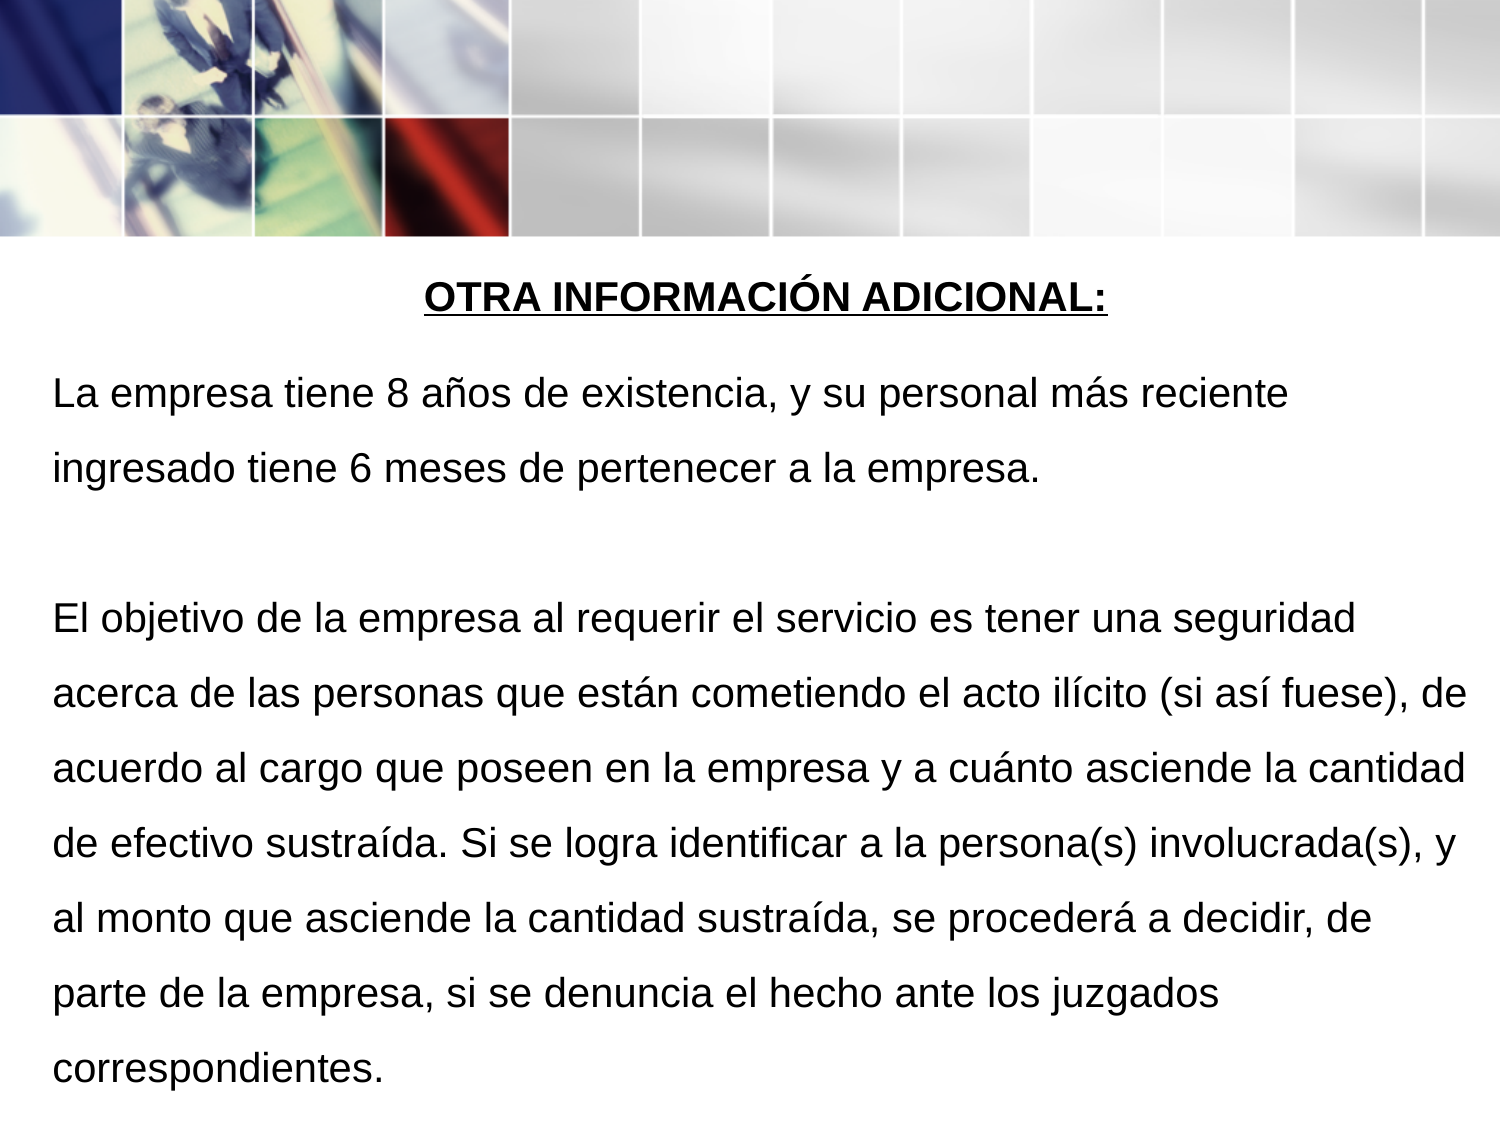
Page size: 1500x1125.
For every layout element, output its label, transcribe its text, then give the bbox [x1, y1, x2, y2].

text_box La empresa tiene 8 años de existencia, y su personal más reciente ingresado tiene 6 meses de pertenecer a la empresa. El objetivo de la empresa al requerir el servicio es tener una seguridad acerca de las personas que están cometiendo el acto ilícito (si así fuese), de acuerdo al cargo que poseen en la empresa y a cuánto asciende la cantidad de efectivo sustraída. Si se logra identificar a la persona(s) involucrada(s), y al monto que asciende la cantidad sustraída, se procederá a decidir, de parte de la empresa, si se denuncia el hecho ante los juzgados correspondientes. [37, 333, 1488, 1099]
text_box OTRA INFORMACIÓN ADICIONAL: [190, 262, 1341, 328]
picture [0, 0, 1500, 238]
